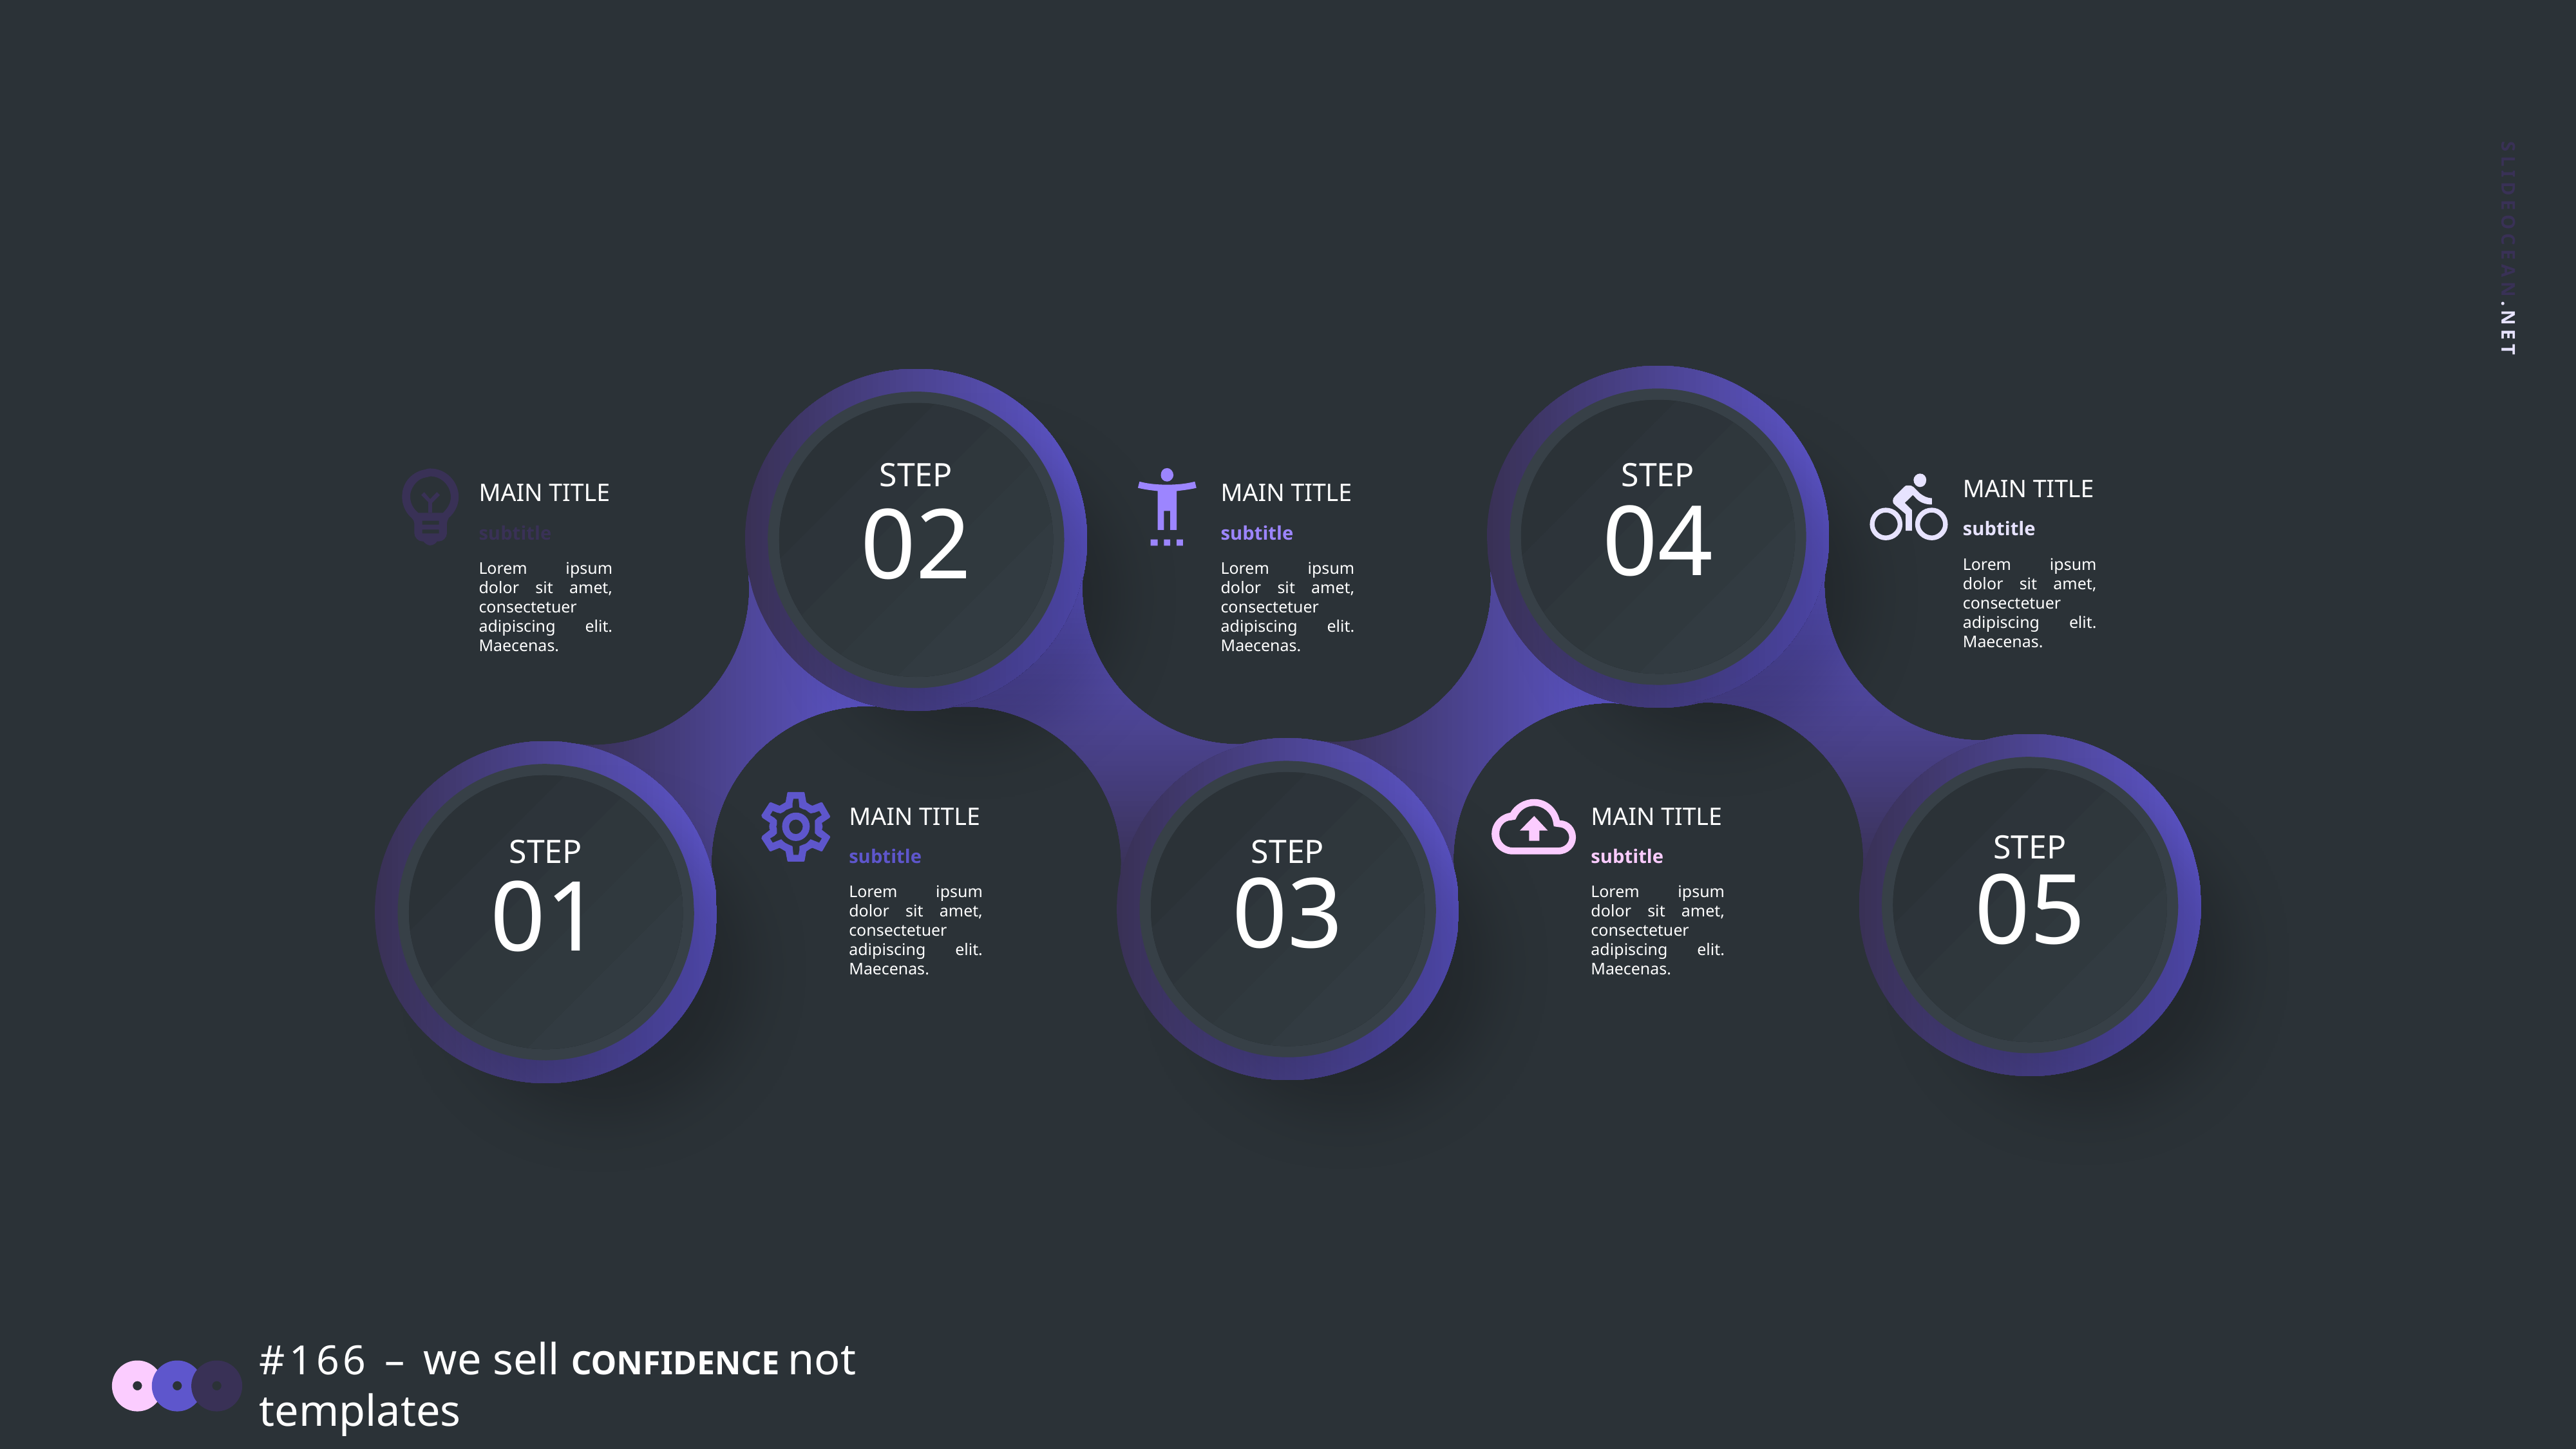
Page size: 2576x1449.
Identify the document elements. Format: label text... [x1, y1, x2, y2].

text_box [1211, 472, 1365, 661]
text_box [469, 472, 623, 661]
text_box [839, 795, 993, 985]
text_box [1510, 388, 1806, 685]
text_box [1581, 795, 1735, 985]
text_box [375, 365, 2201, 1083]
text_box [768, 392, 1065, 688]
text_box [1139, 761, 1436, 1057]
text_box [1881, 757, 2179, 1054]
text_box #166 – we sell CONFIDENCE not templates [259, 1331, 1065, 1435]
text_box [397, 764, 694, 1061]
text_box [1953, 468, 2107, 657]
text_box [401, 468, 459, 545]
